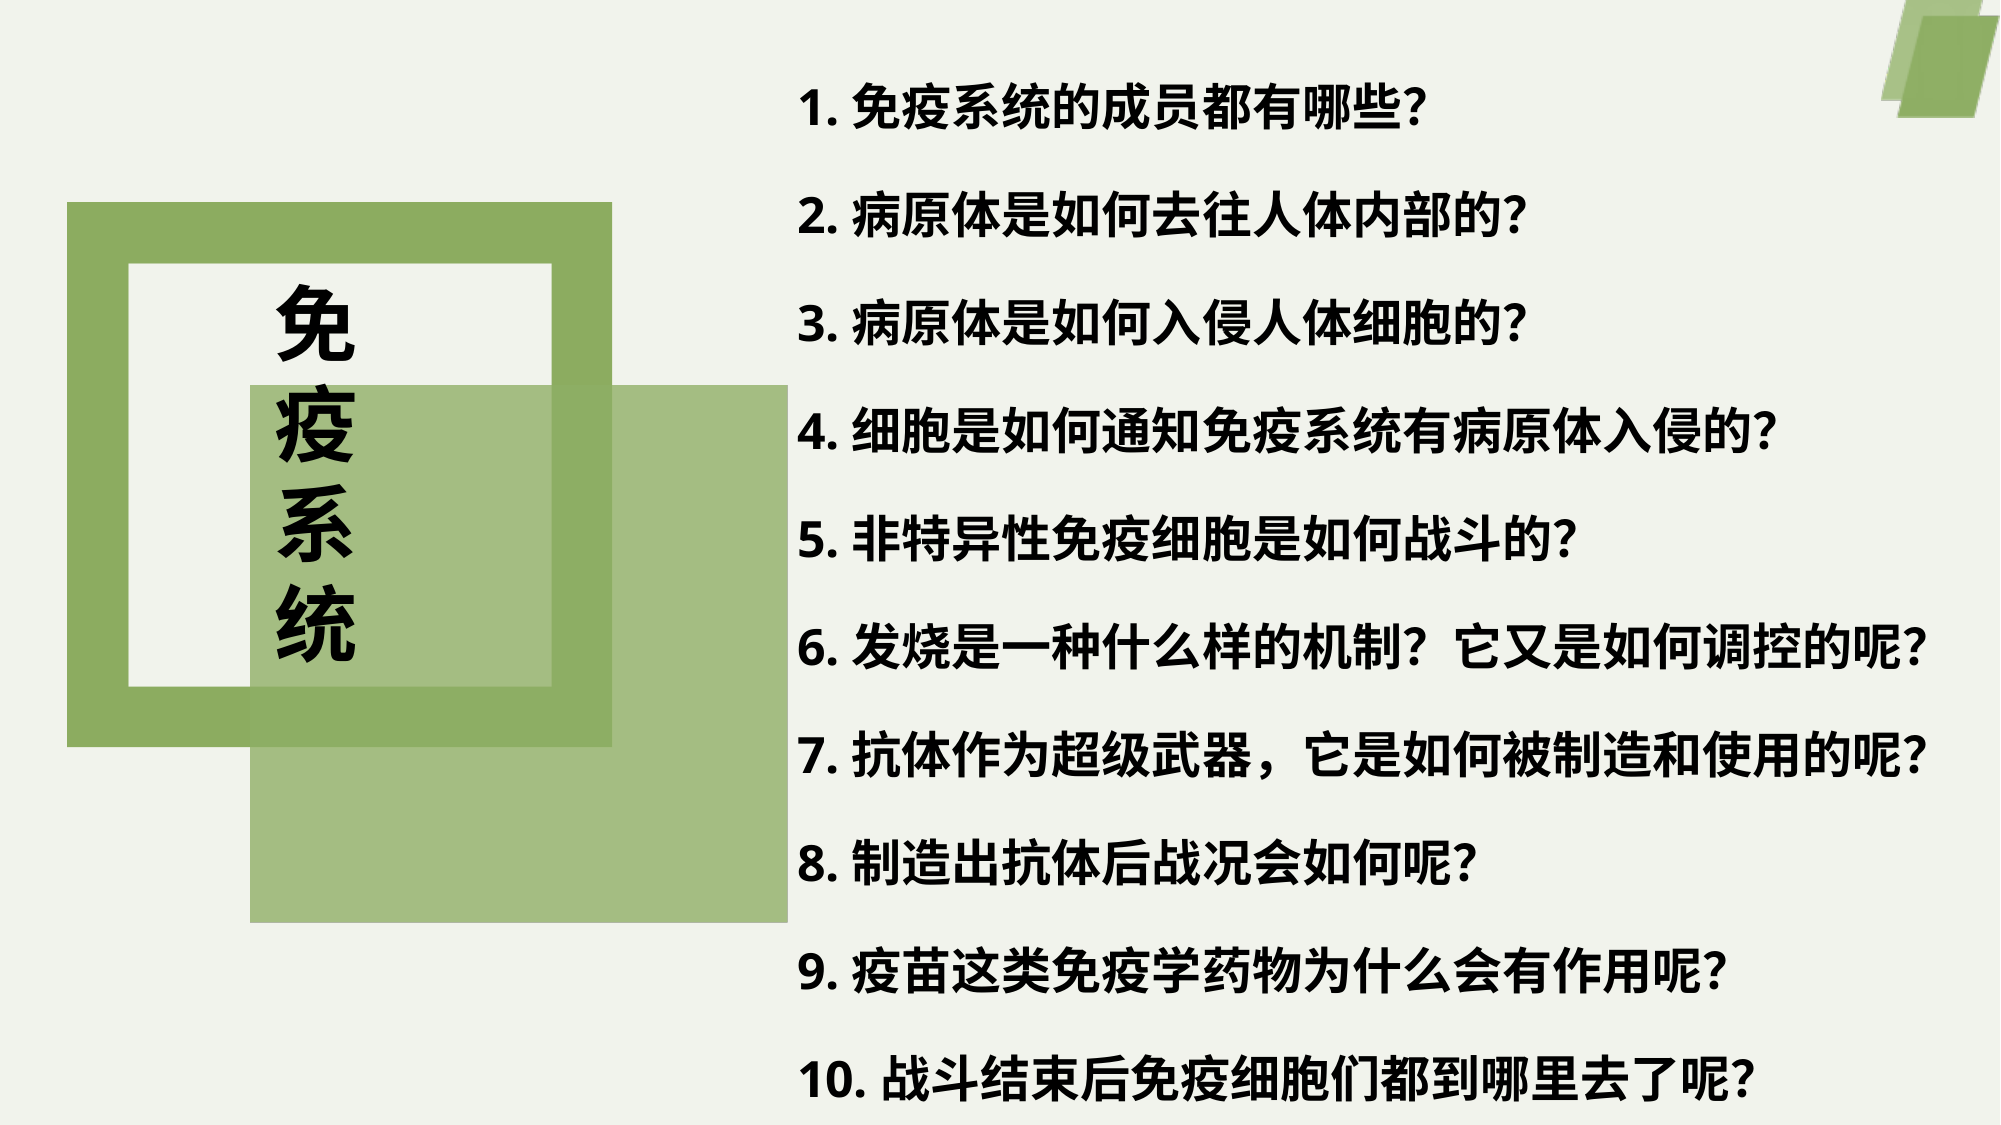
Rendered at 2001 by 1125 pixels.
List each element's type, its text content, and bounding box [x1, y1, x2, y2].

text_box 免疫系统 [259, 264, 445, 680]
picture [67, 202, 782, 923]
picture [1881, 0, 2000, 118]
text_box 1.免疫系统的成员都有哪些？ 2.病原体是如何去往人体内部的？ 3.病原体是如何入侵人体细胞的？ 4.细胞是如何通知免疫系统有病原体入侵的？ 5.非特异性免疫细胞是如何战斗的？ 6.发烧是一种什么样的机制？它又是如何调控的呢？ 7.抗体作为超级武器，它是如何被制造和使用的呢？ 8.制造出抗体后战况会如何呢？ 9.疫苗这类免疫学药物为什么会有作用呢？ 10.战斗结束后免疫细胞们都到哪里去了呢？ [782, 20, 1963, 1115]
